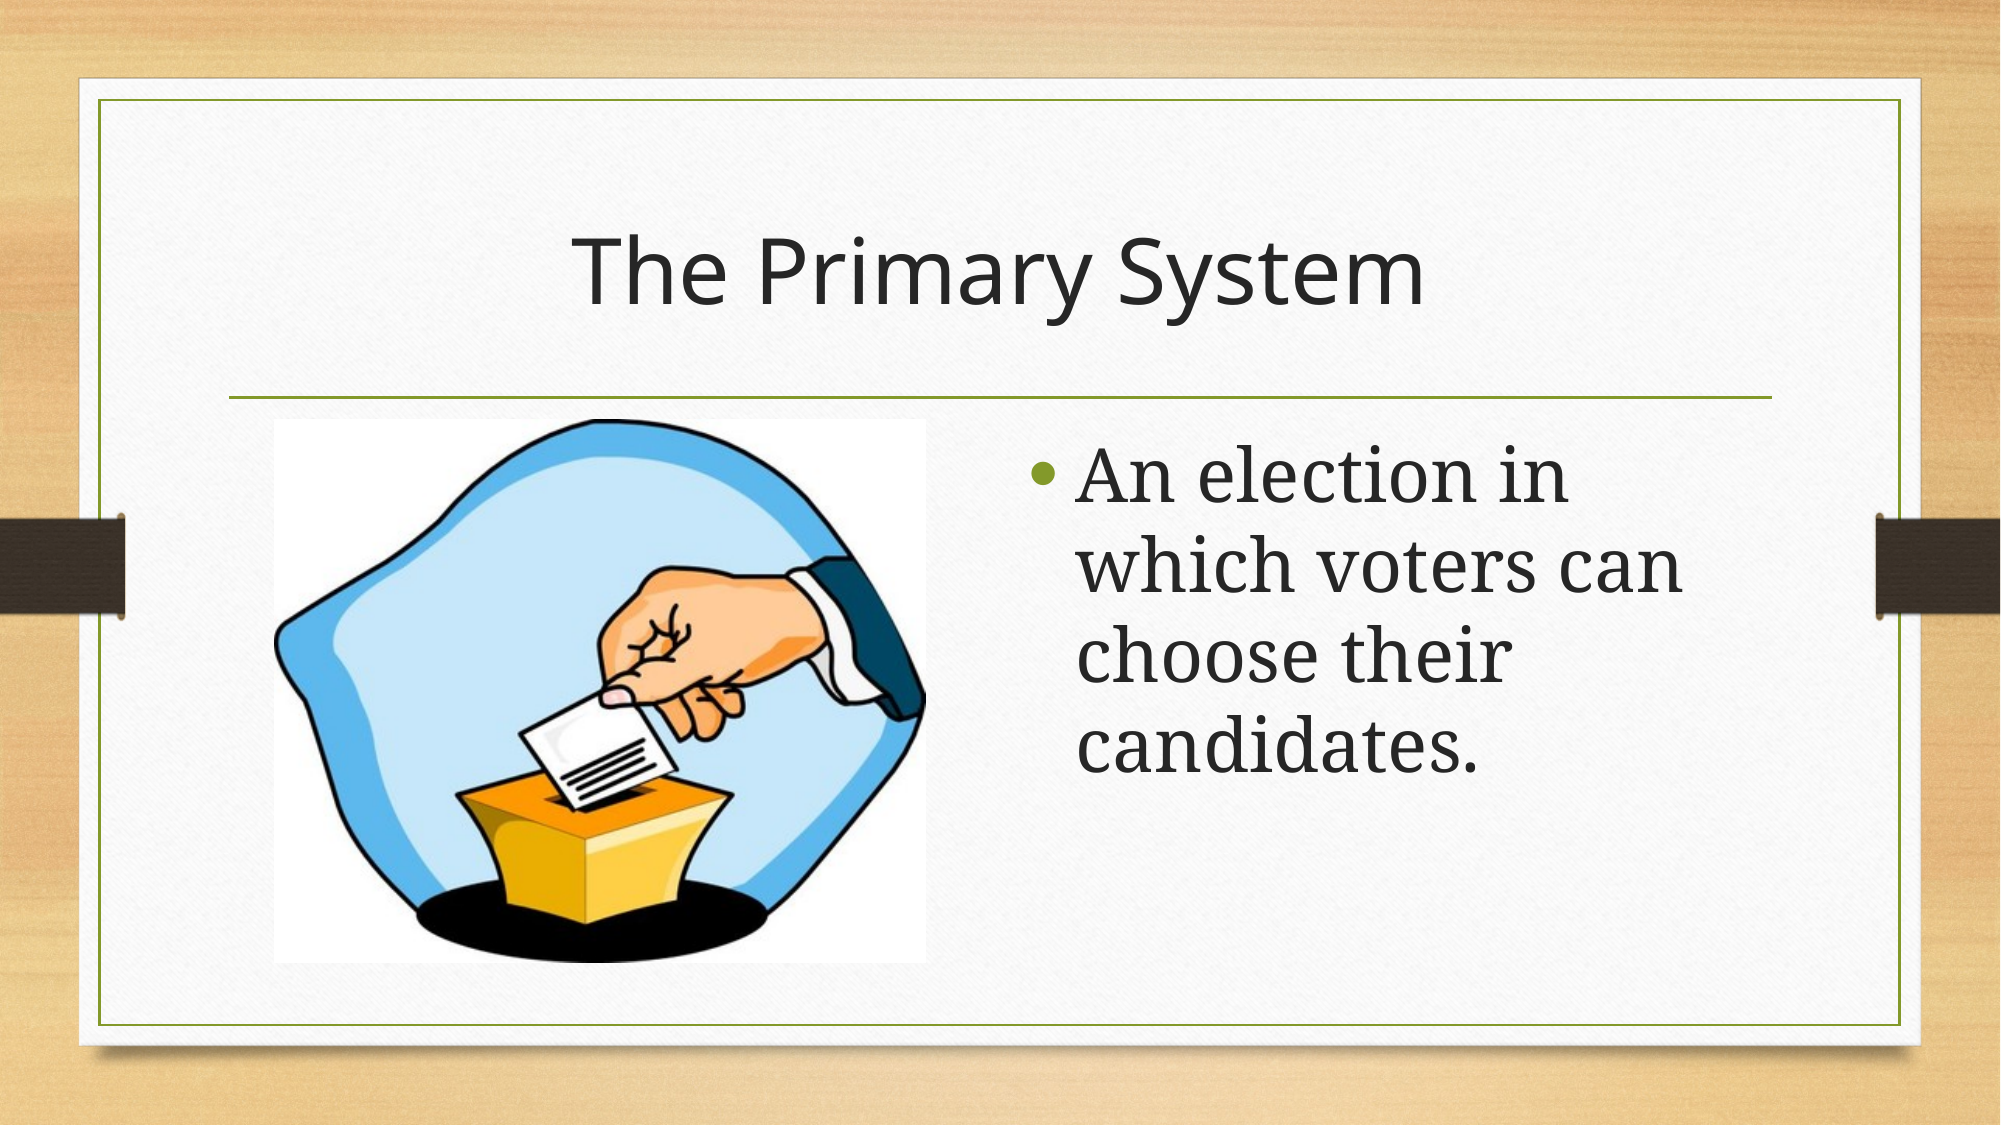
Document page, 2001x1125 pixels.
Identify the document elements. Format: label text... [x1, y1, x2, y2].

title The Primary System [212, 161, 1788, 375]
picture [0, 0, 2001, 1125]
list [273, 419, 926, 964]
list An election in which voters can choose their candidates. [1013, 420, 1788, 963]
